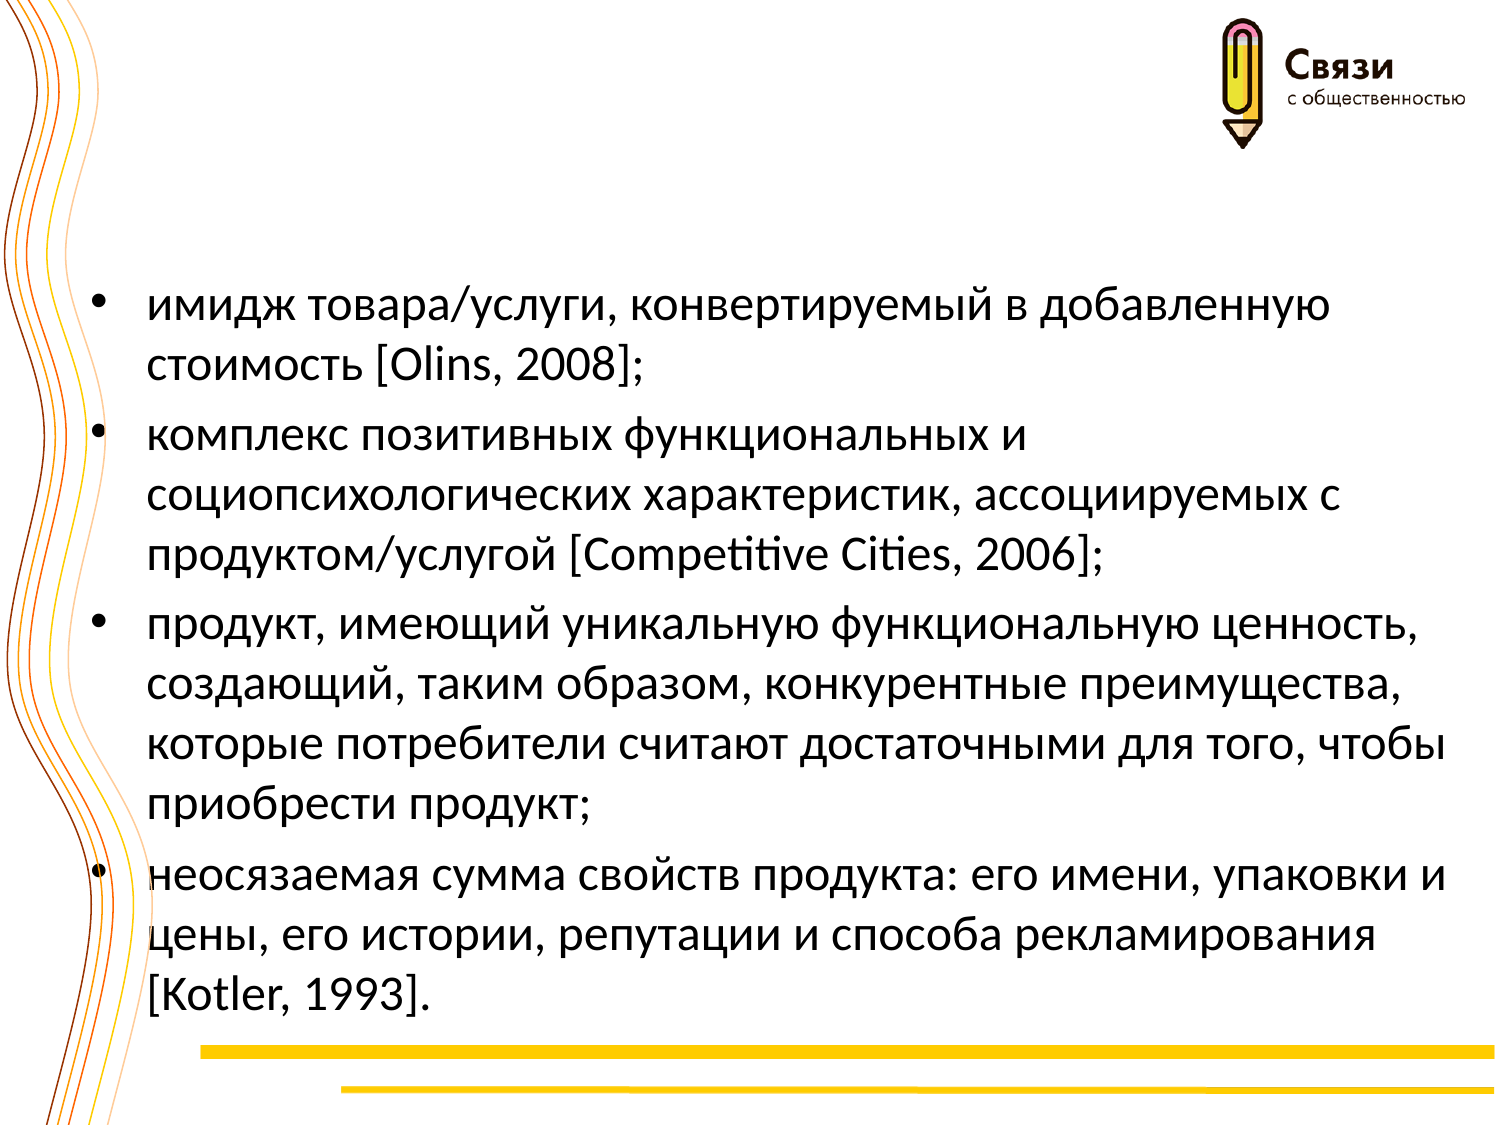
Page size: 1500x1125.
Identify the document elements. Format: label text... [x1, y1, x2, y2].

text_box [4, 0, 207, 1125]
picture [1222, 18, 1472, 150]
list имидж товара/услуги, конвертируемый в добавленную стоимость [Olins, 2008]; комплекс позитивных функциональных и социопсихологических характеристик, ассоциируемых с продуктом/услугой [Competitive Cities, 2006]; продукт, имеющий уникальную функциональную ценность, создающий, таким образом, конкурентные преимущества, которые потребители считают достаточными для того, чтобы приобрести продукт; неосязаемая сумма свойств продукта: его имени, упаковки и цены, его истории, репутации и способа рекламирования [Kotler, 1993]. [213, 262, 1472, 1005]
picture [199, 1045, 1495, 1059]
picture [339, 1086, 1495, 1095]
